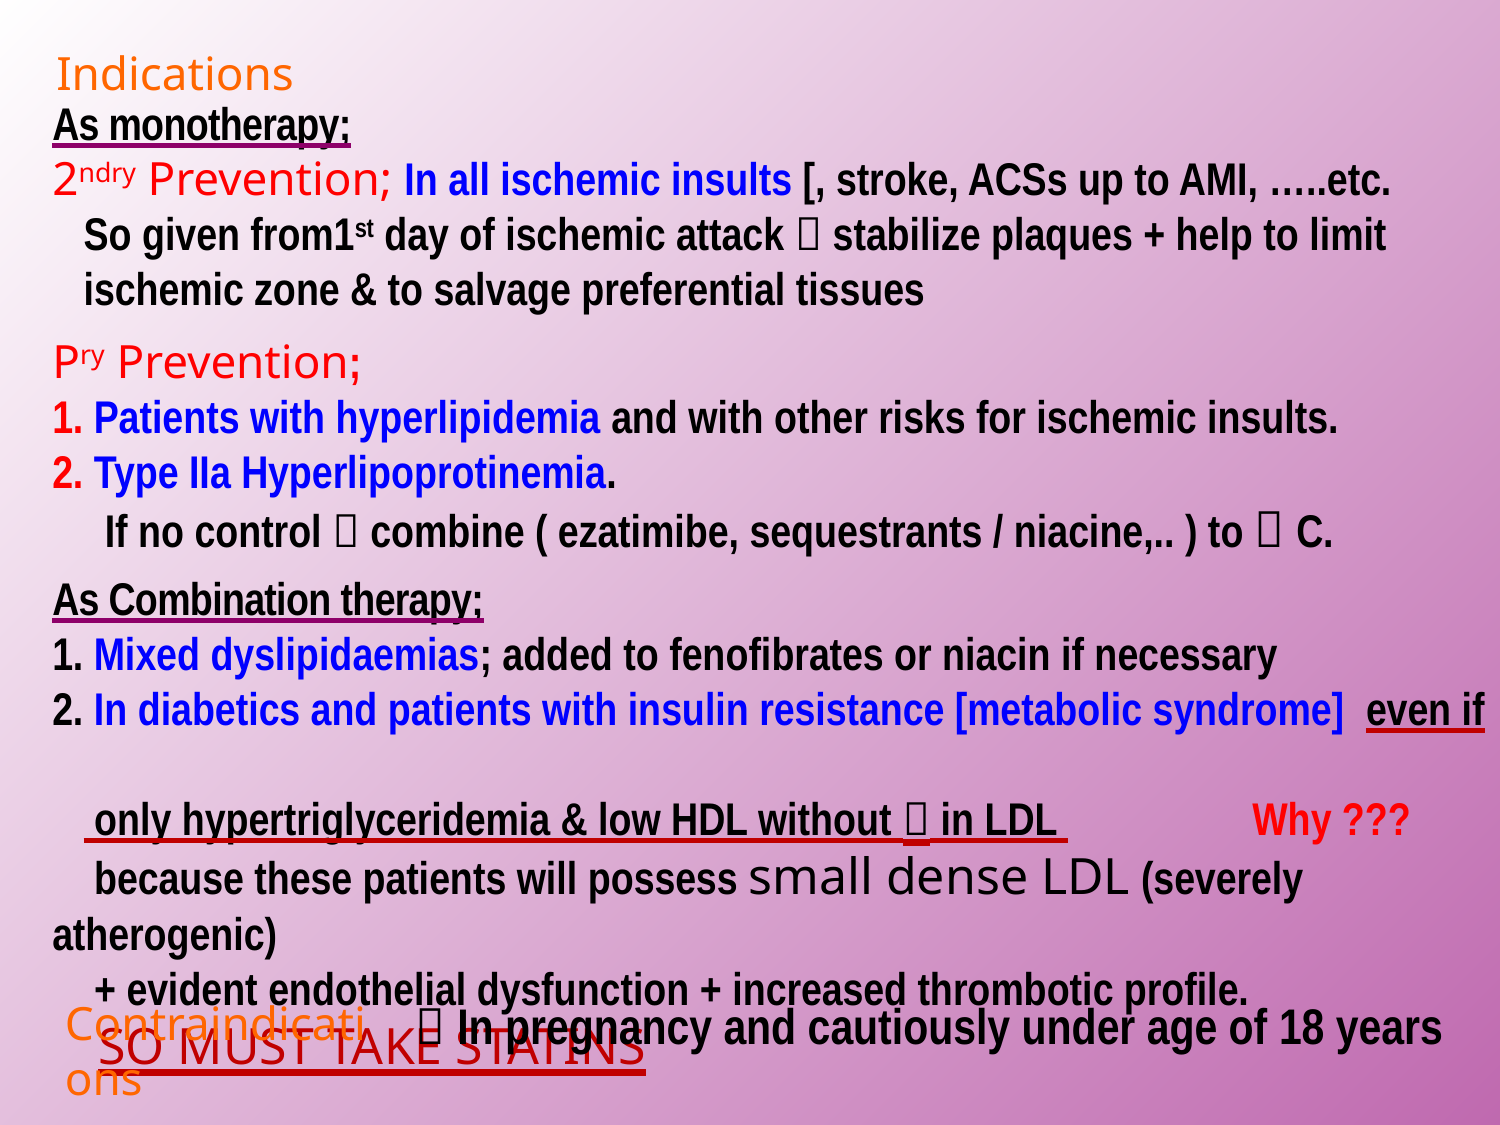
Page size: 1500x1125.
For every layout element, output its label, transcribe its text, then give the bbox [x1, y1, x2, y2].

text_box  In pregnancy and cautiously under age of 18 years [400, 987, 1471, 1063]
text_box As monotherapy; 2ndry Prevention; In all ischemic insults [, stroke, ACSs up to AMI, …..etc. So given from1st day of ischemic attack  stabilize plaques + help to limit ischemic zone & to salvage preferential tissues [37, 87, 1500, 323]
text_box Indications [41, 37, 380, 87]
text_box Contraindications [50, 987, 388, 1113]
text_box Pry Prevention; 1. Patients with hyperlipidemia and with other risks for ischemic insults. 2. Type IIa Hyperlipoprotinemia. If no control  combine ( ezatimibe, sequestrants / niacine,.. ) to  C. [37, 324, 1500, 562]
text_box As Combination therapy; 1. Mixed dyslipidaemias; added to fenofibrates or niacin if necessary 2. In diabetics and patients with insulin resistance [metabolic syndrome] even if only hypertriglyceridemia & low HDL without  in LDL Why ??? because these patients will possess small dense LDL (severely atherogenic) + evident endothelial dysfunction + increased thrombotic profile. SO MUST TAKE STATINS [37, 562, 1500, 1083]
